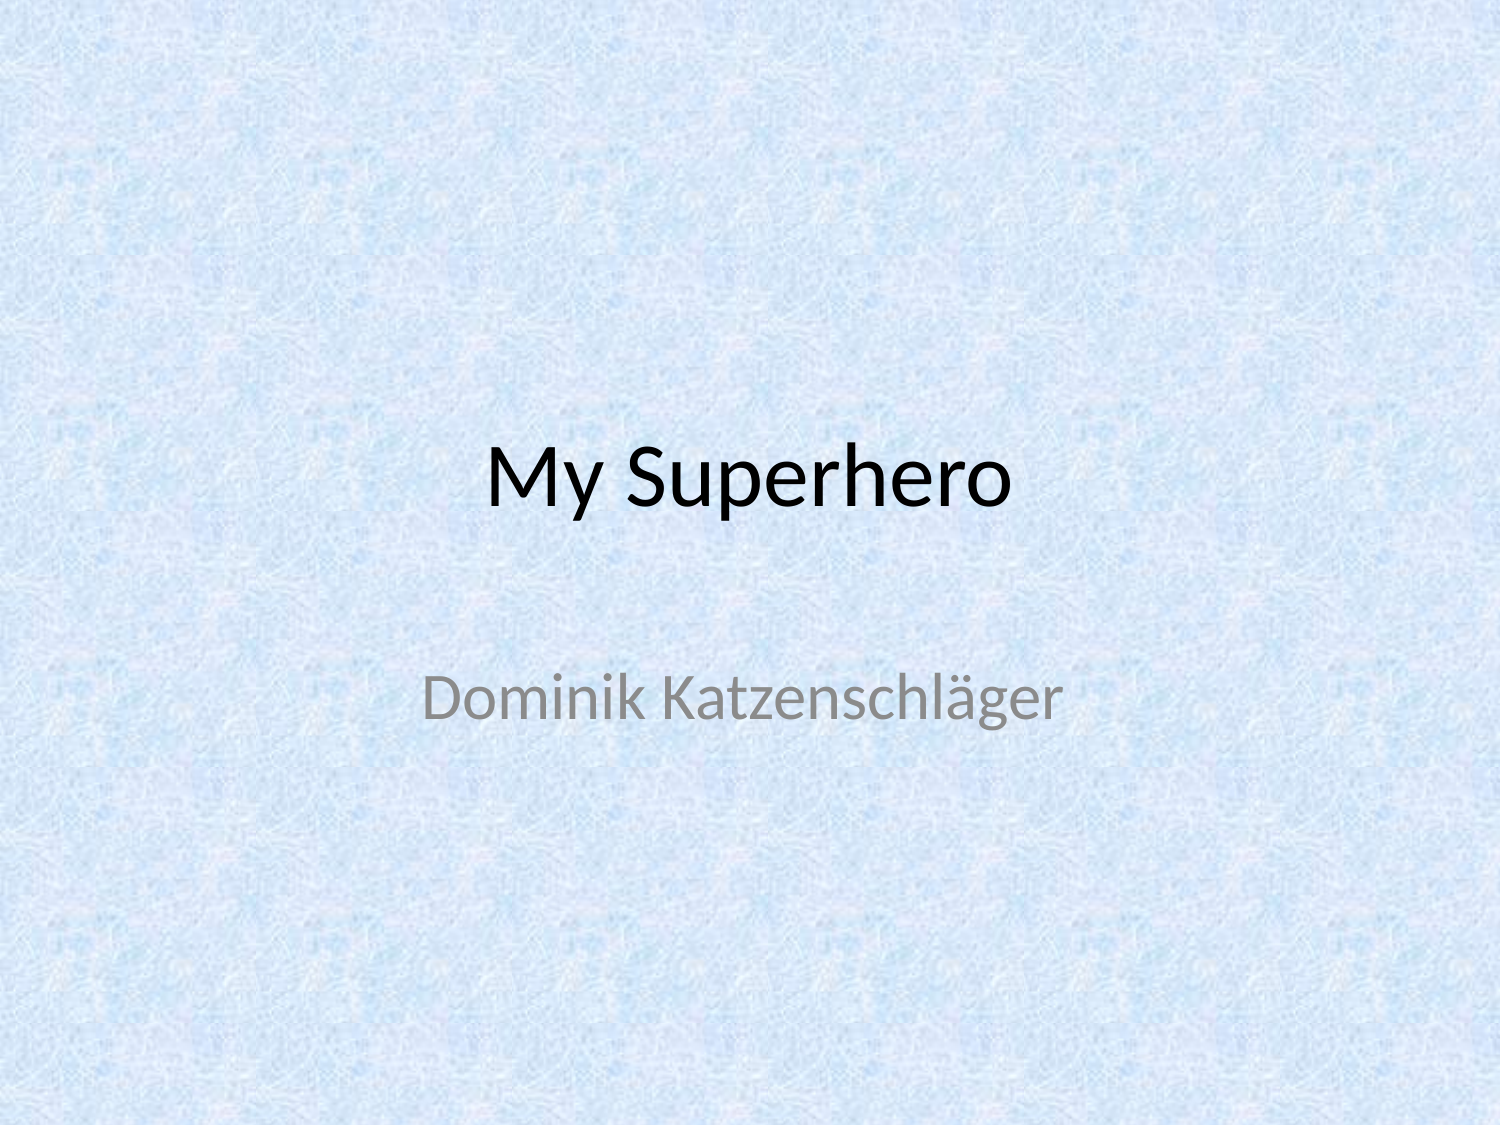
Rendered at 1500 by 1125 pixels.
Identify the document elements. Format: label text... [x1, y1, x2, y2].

subtitle Dominik Katzenschläger [218, 645, 1269, 933]
title My Superhero [112, 349, 1388, 591]
picture [0, 0, 1500, 1125]
